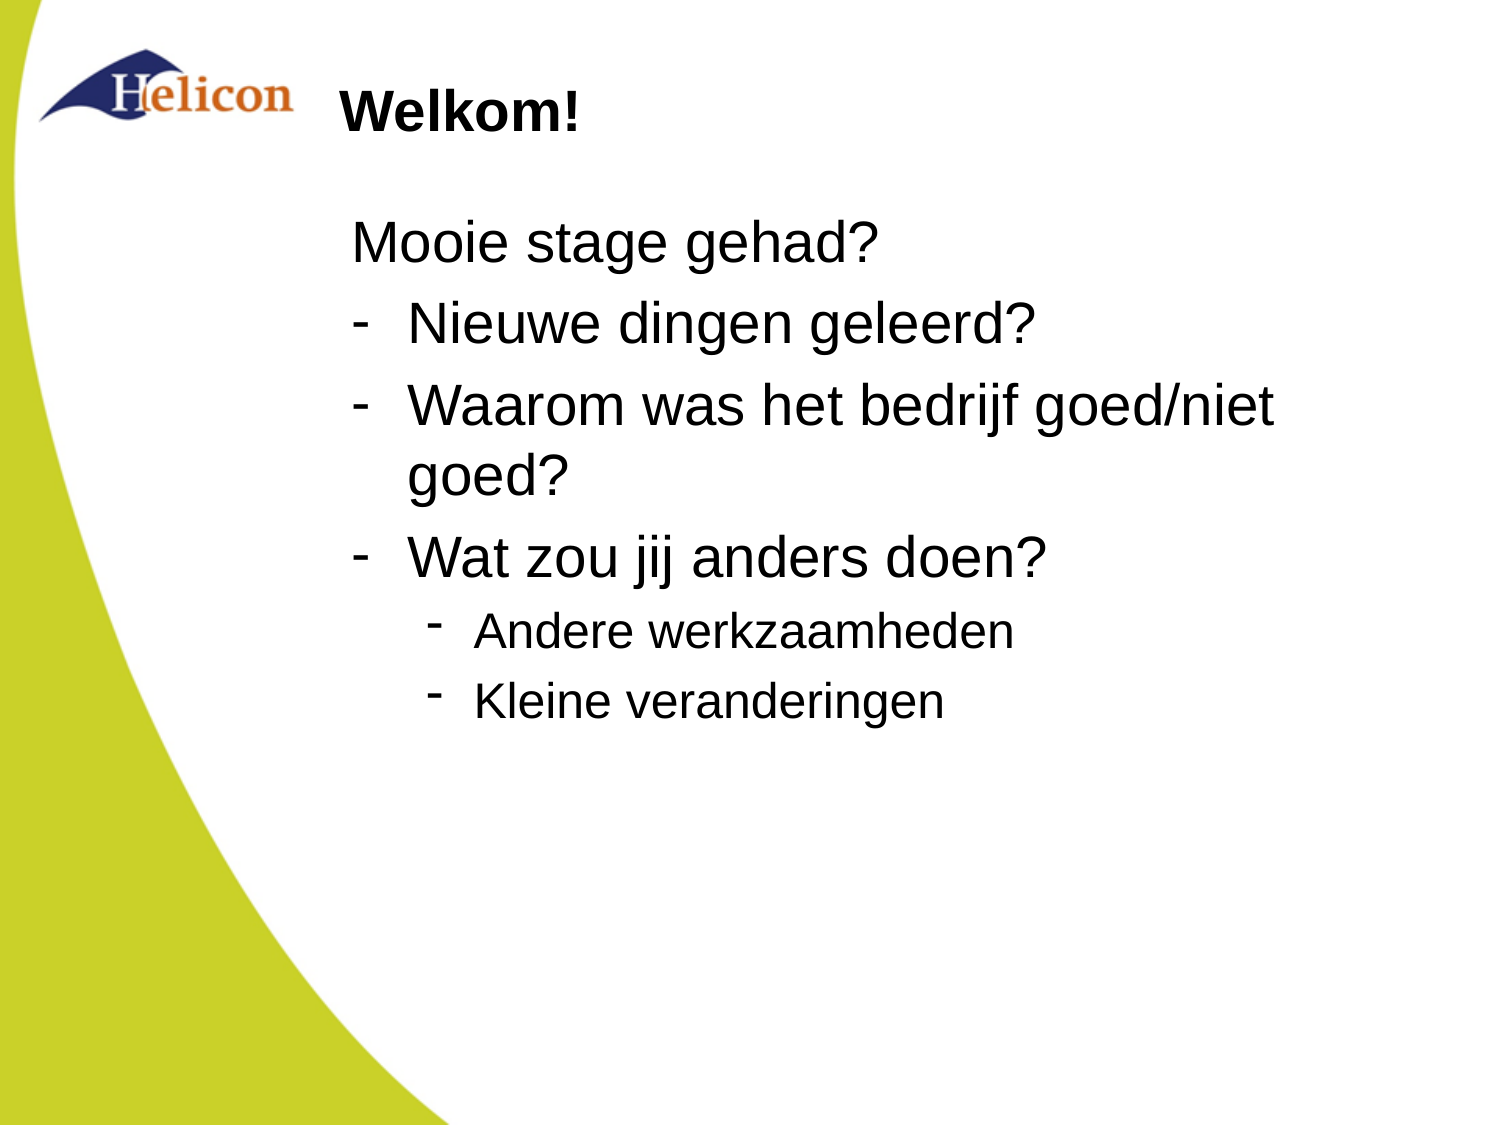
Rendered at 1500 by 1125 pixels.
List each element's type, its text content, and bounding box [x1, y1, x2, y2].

title Welkom! [324, 54, 1415, 161]
list Mooie stage gehad? Nieuwe dingen geleerd? Waarom was het bedrijf goed/niet goed? Wat zou jij anders doen? Andere werkzaamheden Kleine veranderingen [336, 196, 1425, 1005]
picture [0, 0, 1500, 1125]
